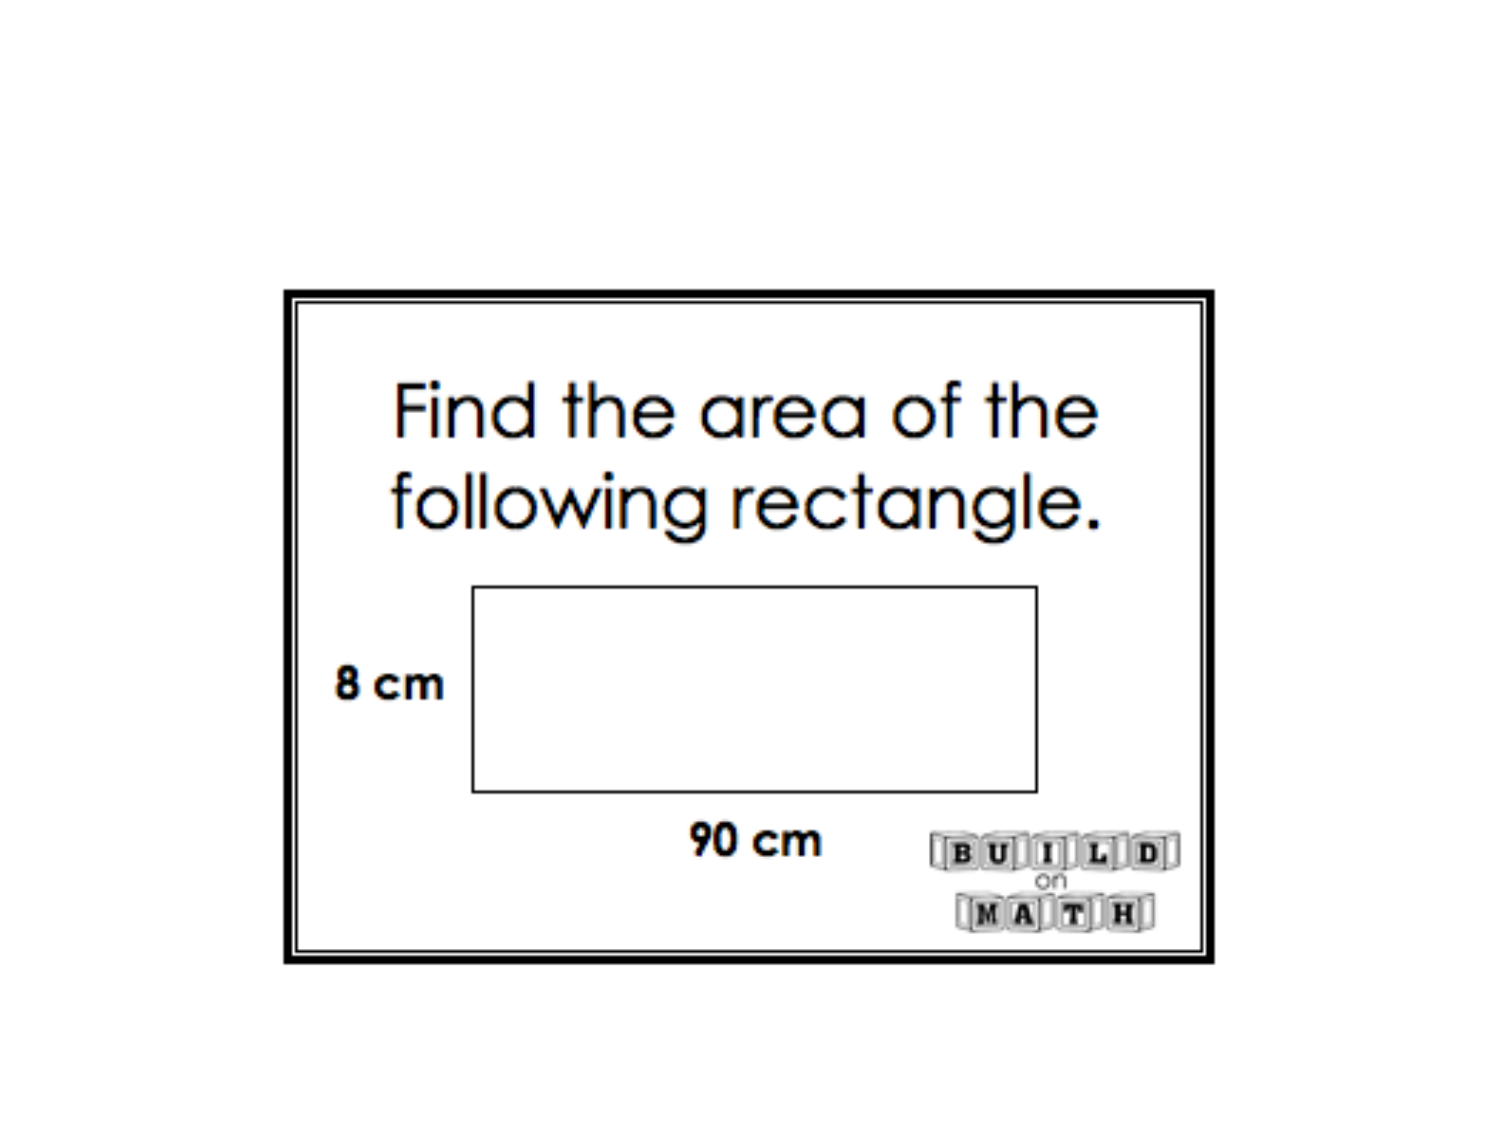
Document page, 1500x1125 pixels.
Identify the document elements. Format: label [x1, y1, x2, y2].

list [74, 262, 1426, 1006]
